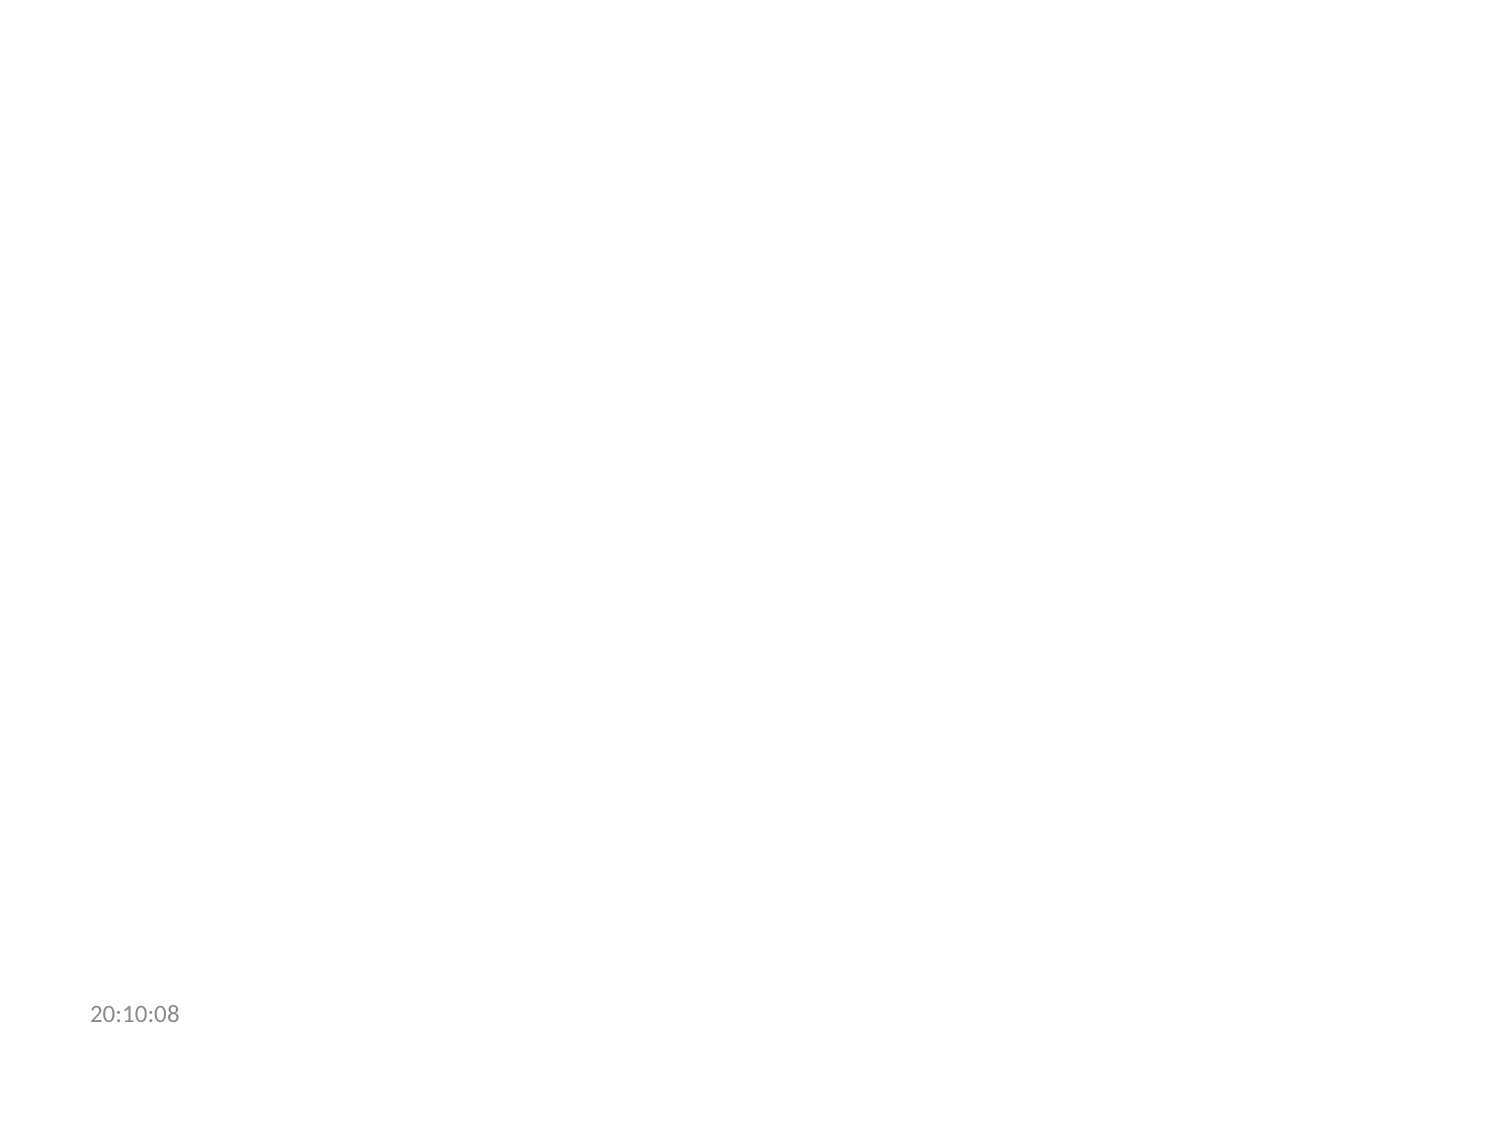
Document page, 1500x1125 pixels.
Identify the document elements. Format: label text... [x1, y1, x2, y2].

text_box 15:35:09 [75, 982, 425, 1043]
